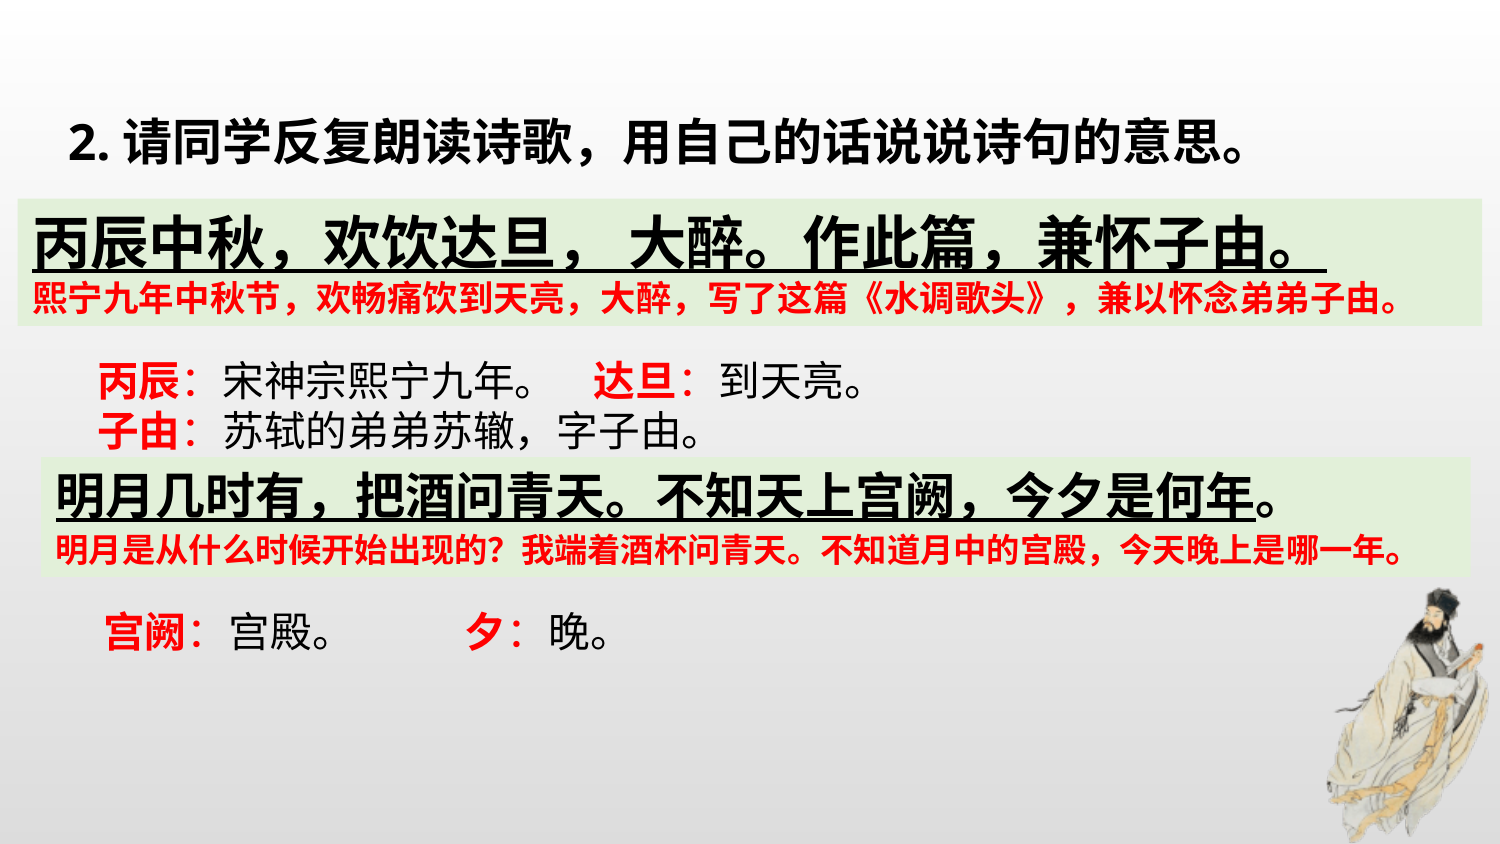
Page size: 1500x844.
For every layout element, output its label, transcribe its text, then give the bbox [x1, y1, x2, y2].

text_box 宫阙：宫殿。 夕：晚。 [88, 598, 857, 664]
text_box 丙辰：宋神宗熙宁九年。 达旦：到天亮。 子由：苏轼的弟弟苏辙，字子由。 [82, 347, 1022, 457]
text_box 丙辰中秋，欢饮达旦， 大醉。作此篇，兼怀子由。 熙宁九年中秋节，欢畅痛饮到天亮，大醉，写了这篇《水调歌头》，兼以怀念弟弟子由。 [17, 198, 1483, 326]
picture [1326, 528, 1500, 844]
text_box 明月几时有，把酒问青天。不知天上宫阙，今夕是何年。 明月是从什么时候开始出现的？我端着酒杯问青天。不知道月中的宫殿，今天晚上是哪一年。 [41, 457, 1471, 577]
text_box 2.请同学反复朗读诗歌，用自己的话说说诗句的意思。 [53, 102, 1378, 178]
